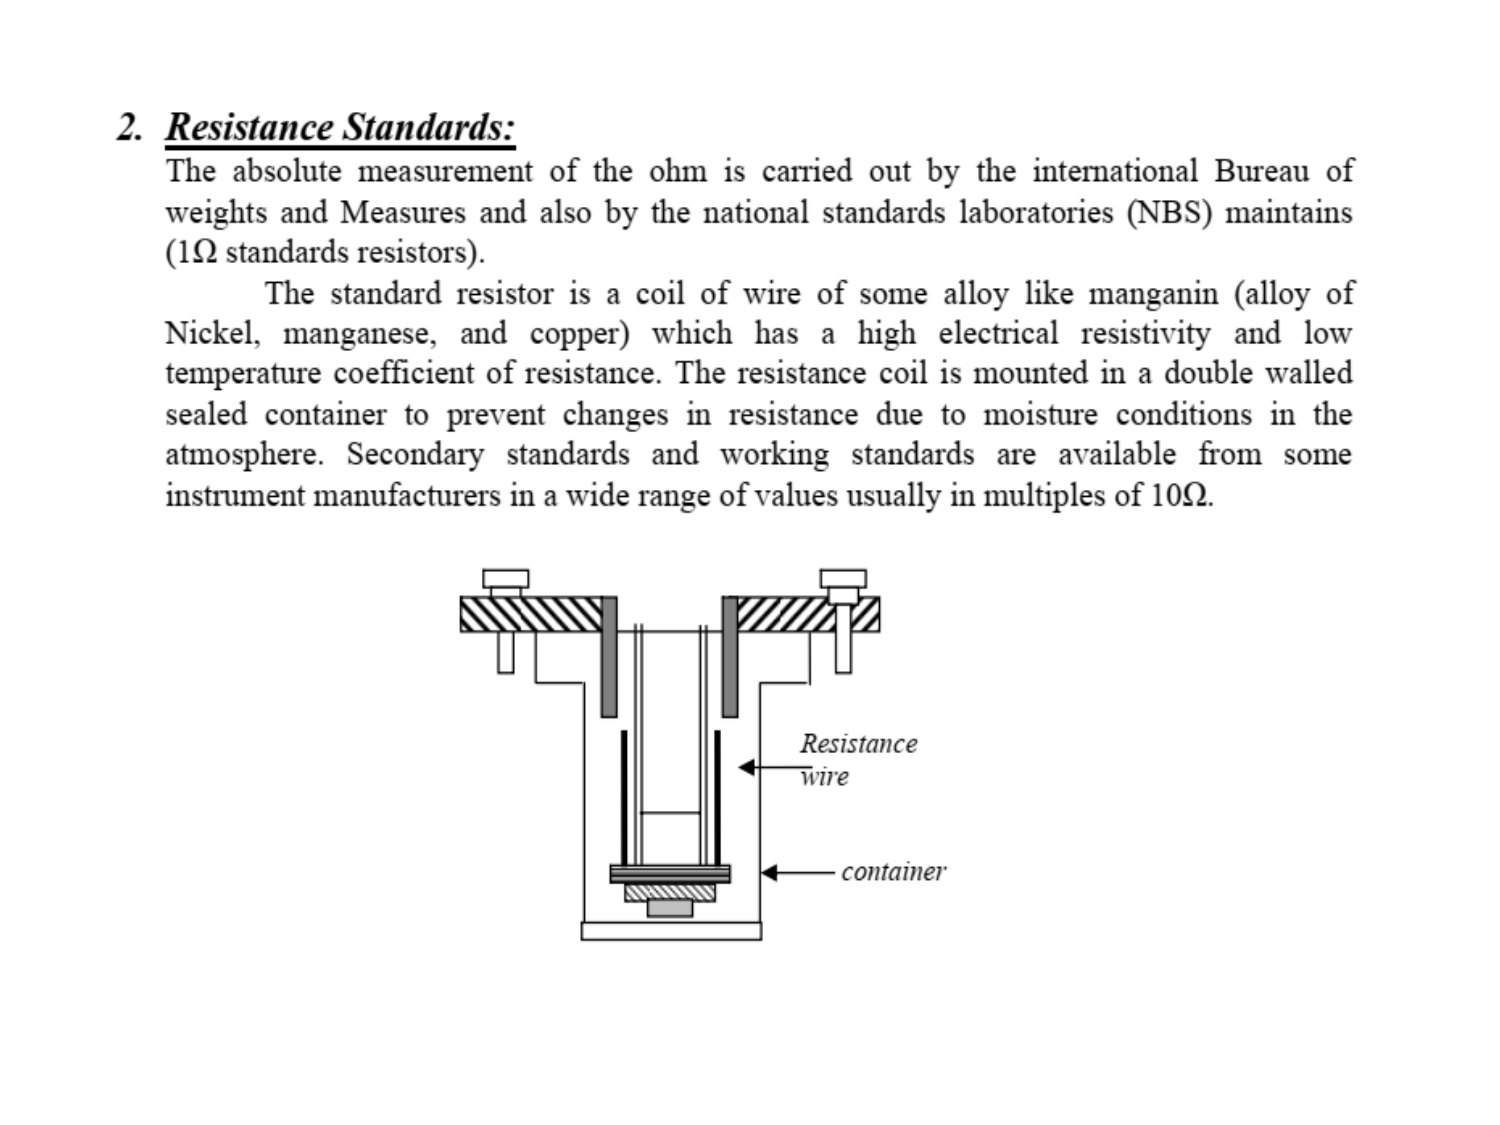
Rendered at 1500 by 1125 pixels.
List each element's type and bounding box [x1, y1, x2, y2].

list [74, 99, 1438, 1006]
